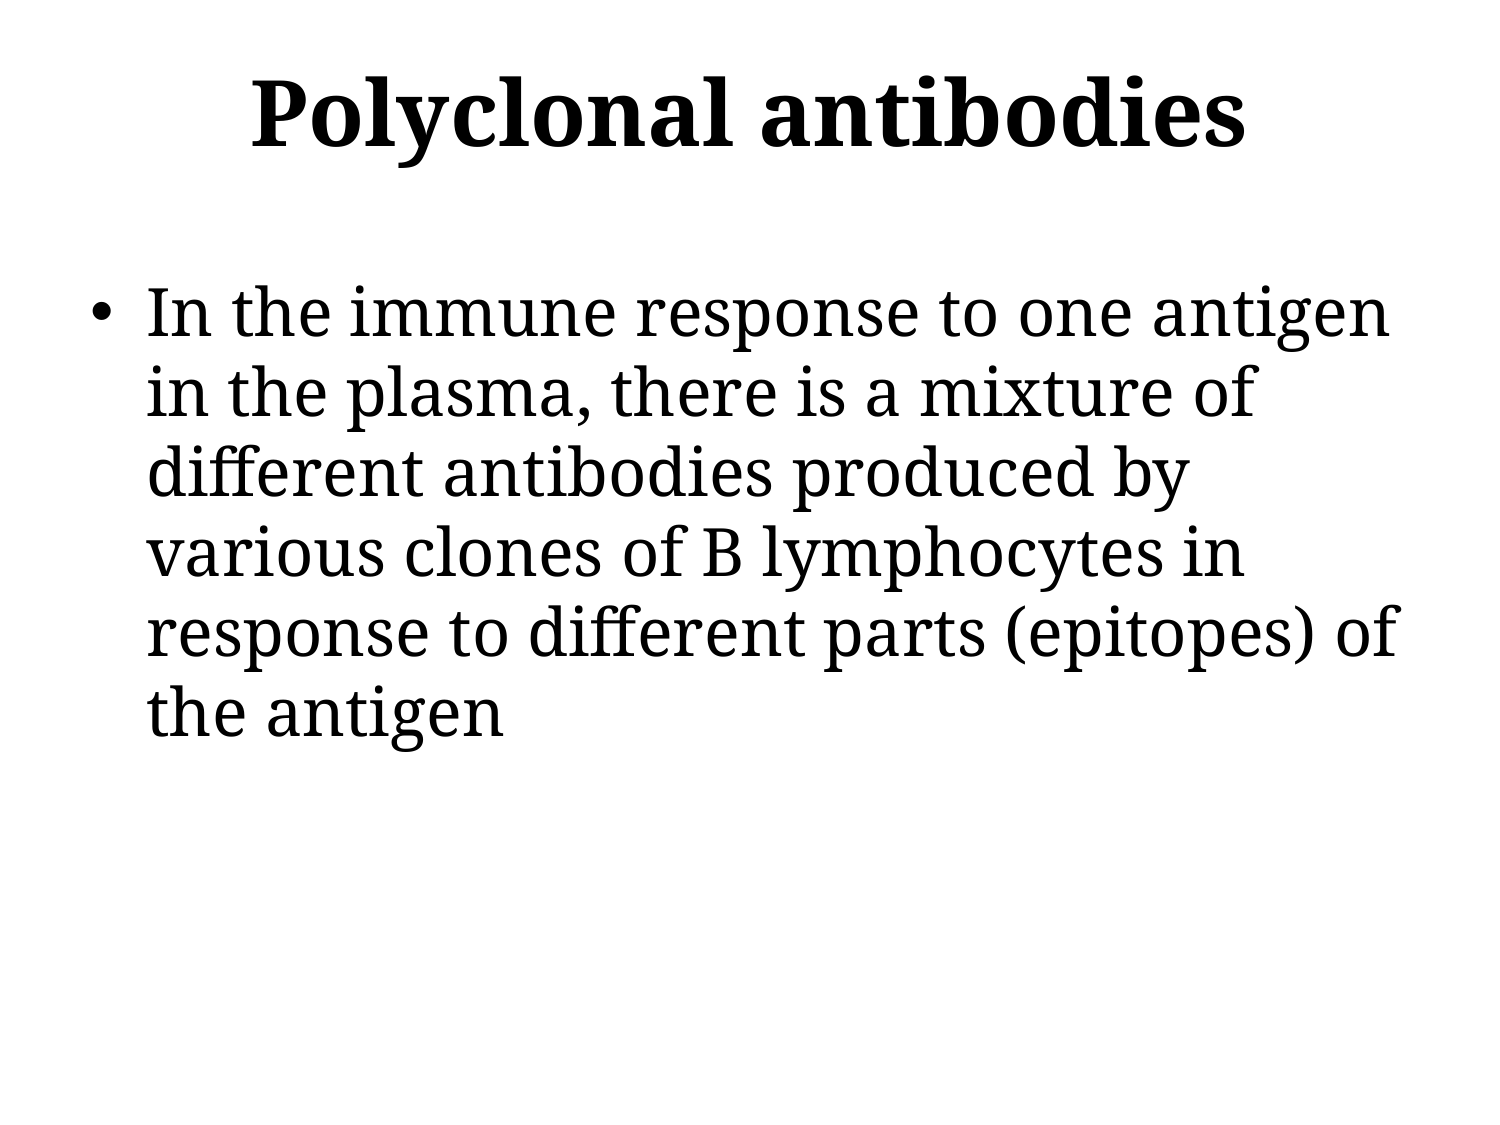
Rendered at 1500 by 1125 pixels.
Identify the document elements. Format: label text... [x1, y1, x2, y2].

title Polyclonal antibodies [75, 45, 1425, 175]
list In the immune response to one antigen in the plasma, there is a mixture of different antibodies produced by various clones of B lymphocytes in response to different parts (epitopes) of the antigen [75, 262, 1425, 1005]
